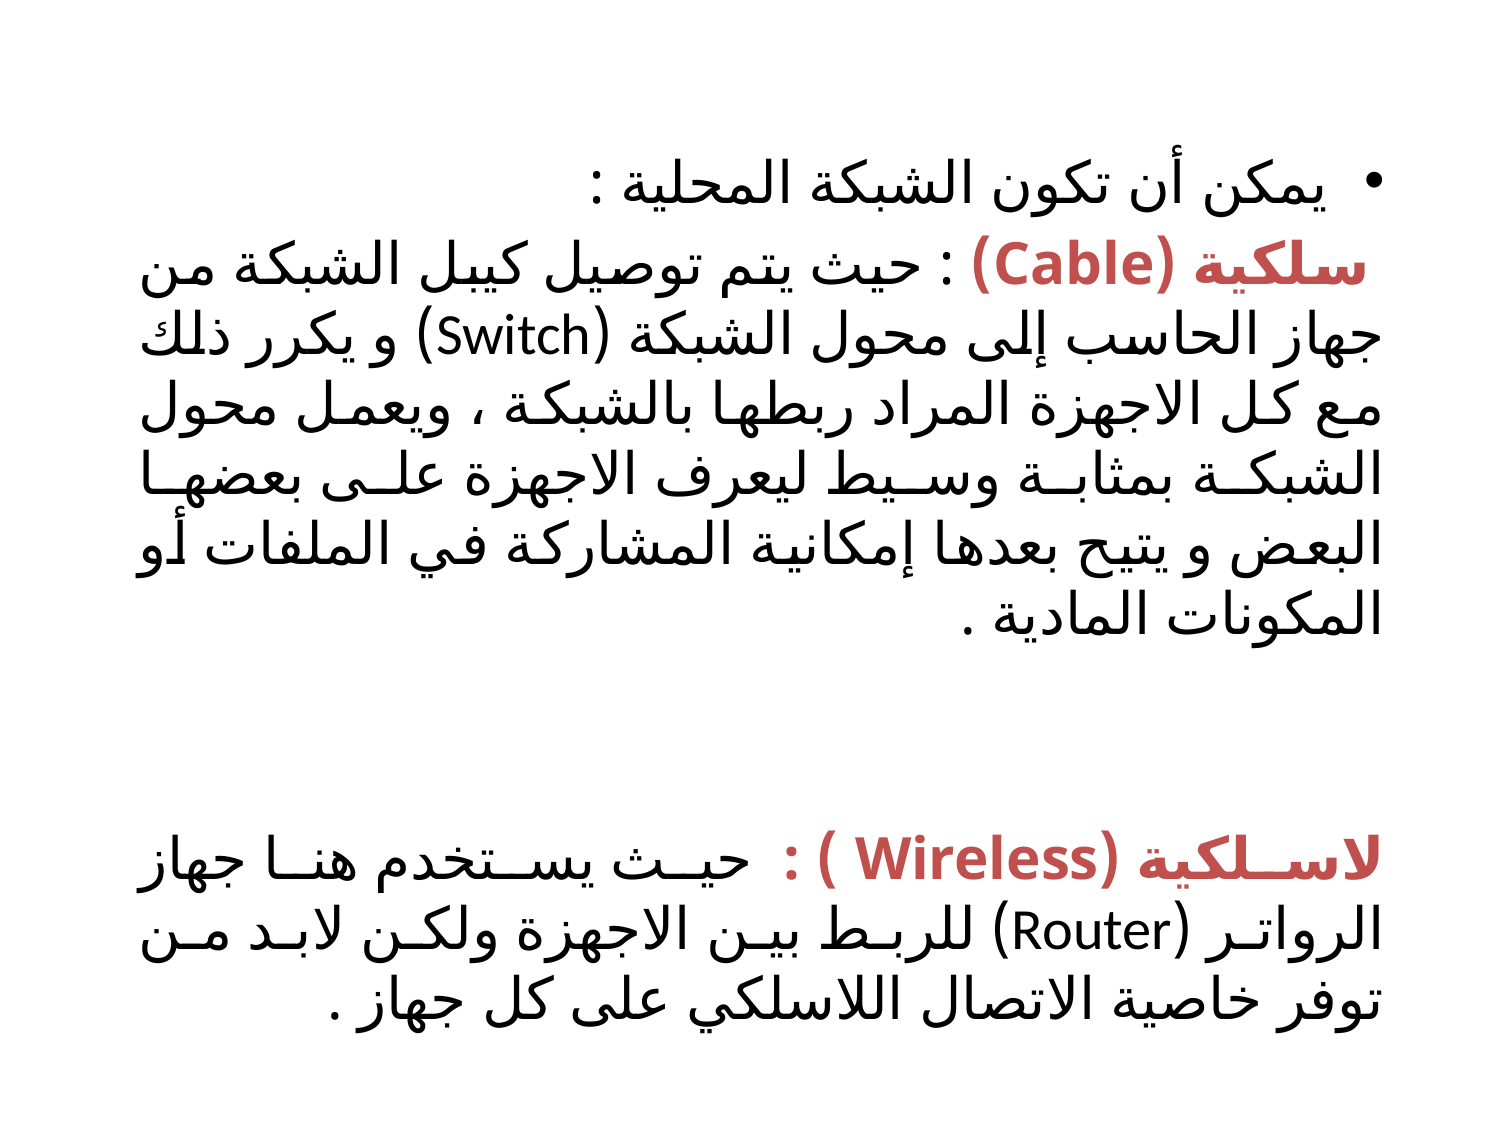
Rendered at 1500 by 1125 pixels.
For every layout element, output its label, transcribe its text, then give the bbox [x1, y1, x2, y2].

list يمكن أن تكون الشبكة المحلية : سلكية (Cable) : حيث يتم توصيل كيبل الشبكة من جهاز الحاسب إلى محول الشبكة (Switch) و يكرر ذلك مع كل الاجهزة المراد ربطها بالشبكة ، ويعمل محول الشبكة بمثابة وسيط ليعرف الاجهزة على بعضها البعض و يتيح بعدها إمكانية المشاركة في الملفات أو المكونات المادية . لاسلكية (Wireless ) : حيث يستخدم هنا جهاز الرواتر (Router) للربط بين الاجهزة ولكن لابد من توفر خاصية الاتصال اللاسلكي على كل جهاز . [123, 137, 1400, 981]
